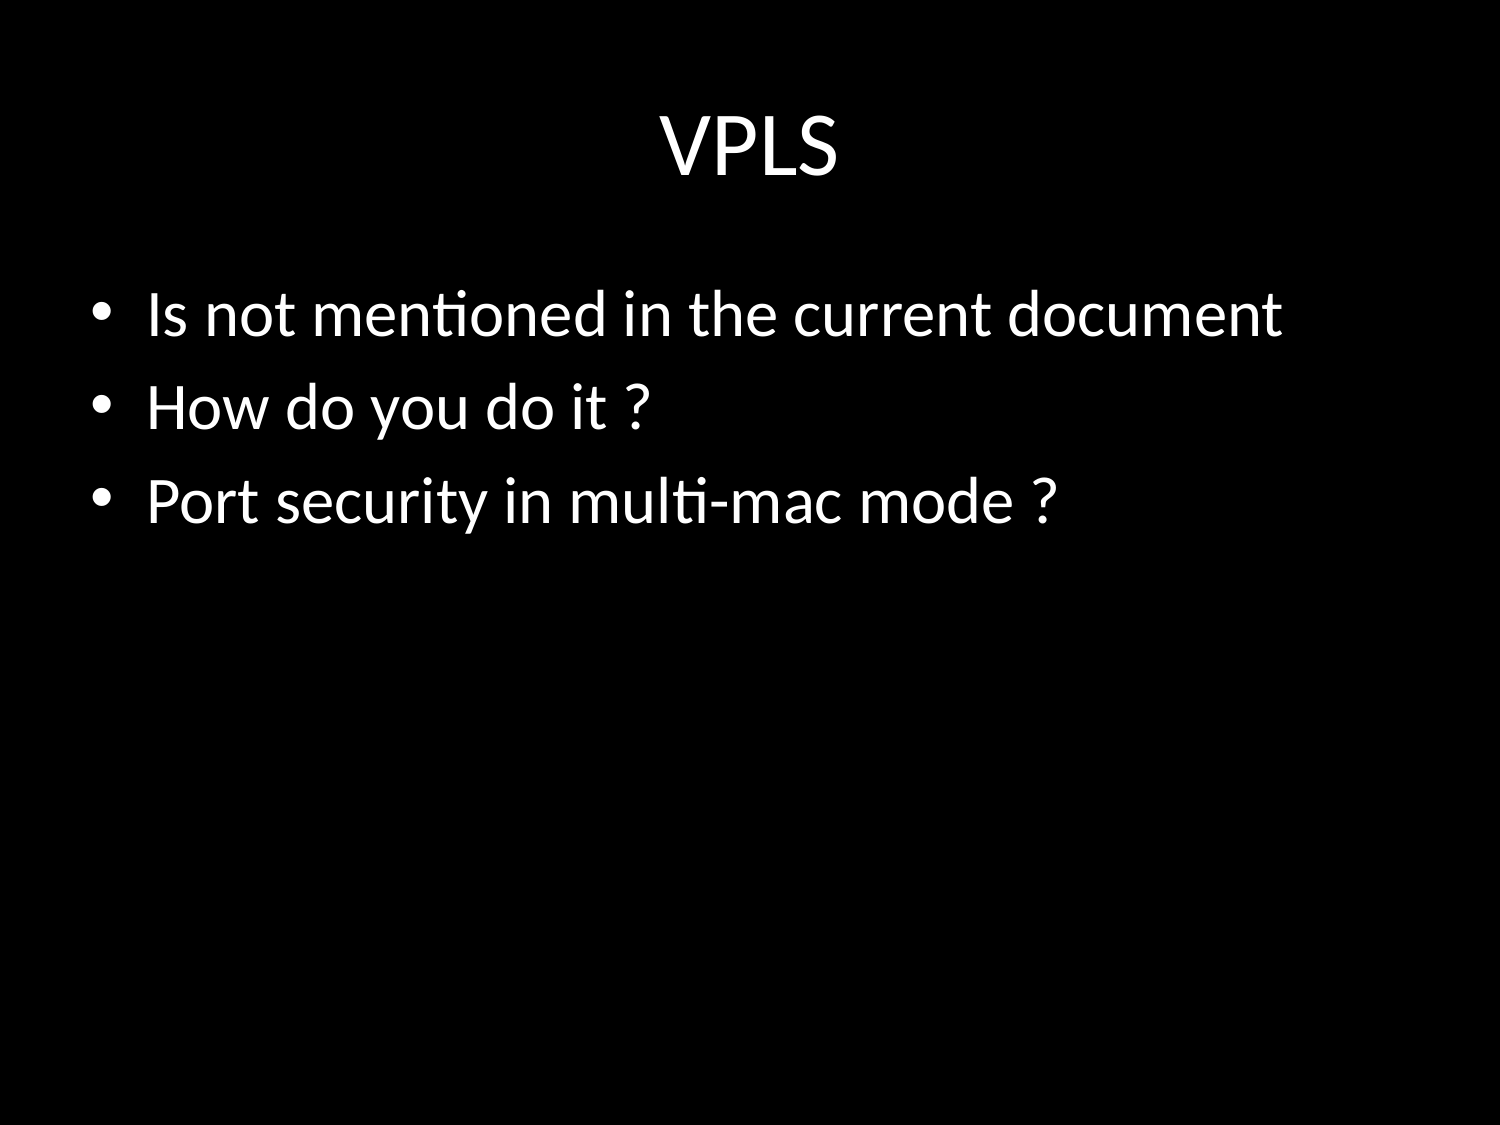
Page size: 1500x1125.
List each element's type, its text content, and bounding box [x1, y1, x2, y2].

list Is not mentioned in the current document How do you do it ? Port security in multi-mac mode ? [75, 262, 1425, 1005]
title VPLS [75, 45, 1425, 233]
